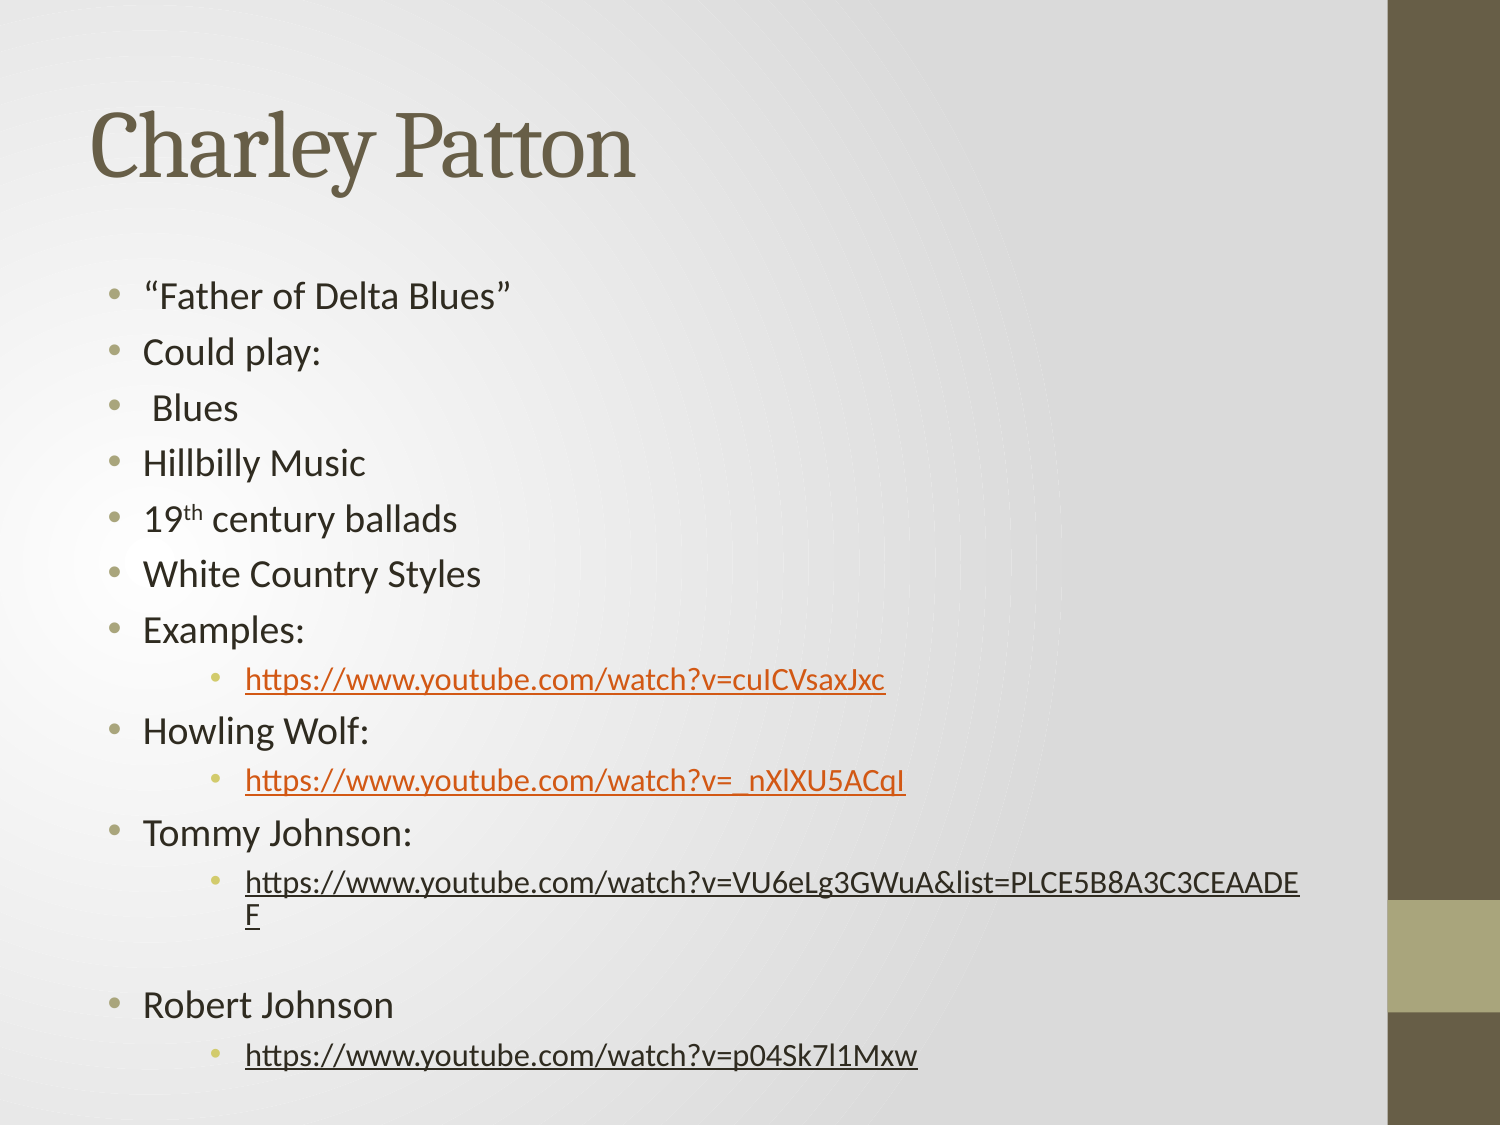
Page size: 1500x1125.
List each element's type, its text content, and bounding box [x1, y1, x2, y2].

title Charley Patton [75, 45, 1325, 233]
list “Father of Delta Blues” Could play: Blues Hillbilly Music 19th century ballads White Country Styles Examples: https://www.youtube.com/watch?v=cuICVsaxJxc Howling Wolf: https://www.youtube.com/watch?v=_nXlXU5ACqI Tommy Johnson: https://www.youtube.com/watch?v=VU6eLg3GWuA&list=PLCE5B8A3C3CEAADEF Robert Johnson https://www.youtube.com/watch?v=p04Sk7l1Mxw [75, 262, 1325, 1050]
